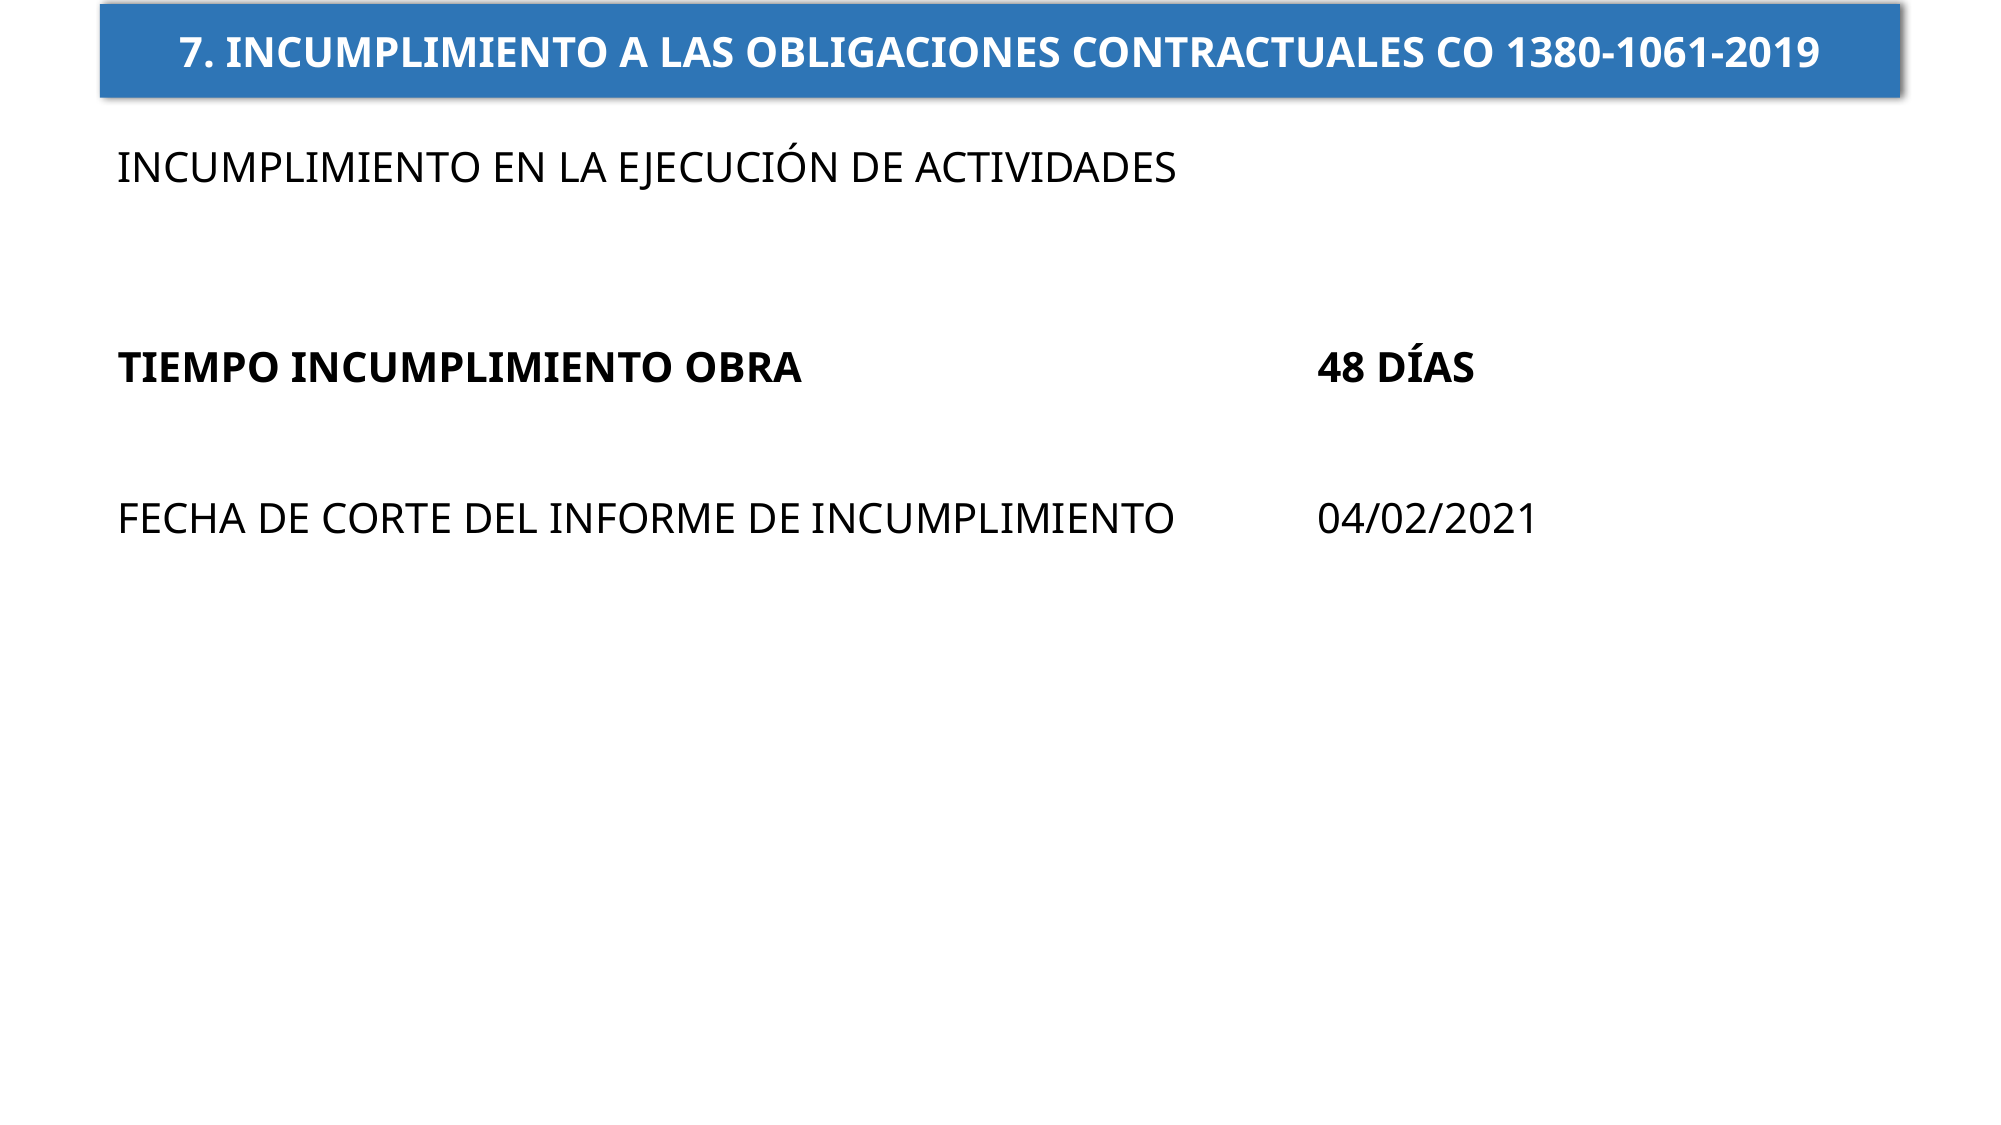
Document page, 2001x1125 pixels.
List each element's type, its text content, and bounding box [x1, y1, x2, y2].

text_box INCUMPLIMIENTO EN LA EJECUCIÓN DE ACTIVIDADES TIEMPO INCUMPLIMIENTO OBRA 48 DÍAS FECHA DE CORTE DEL INFORME DE INCUMPLIMIENTO 04/02/2021 [102, 133, 1900, 549]
text_box 7. INCUMPLIMIENTO A LAS OBLIGACIONES CONTRACTUALES CO 1380-1061-2019 [99, 4, 1900, 98]
